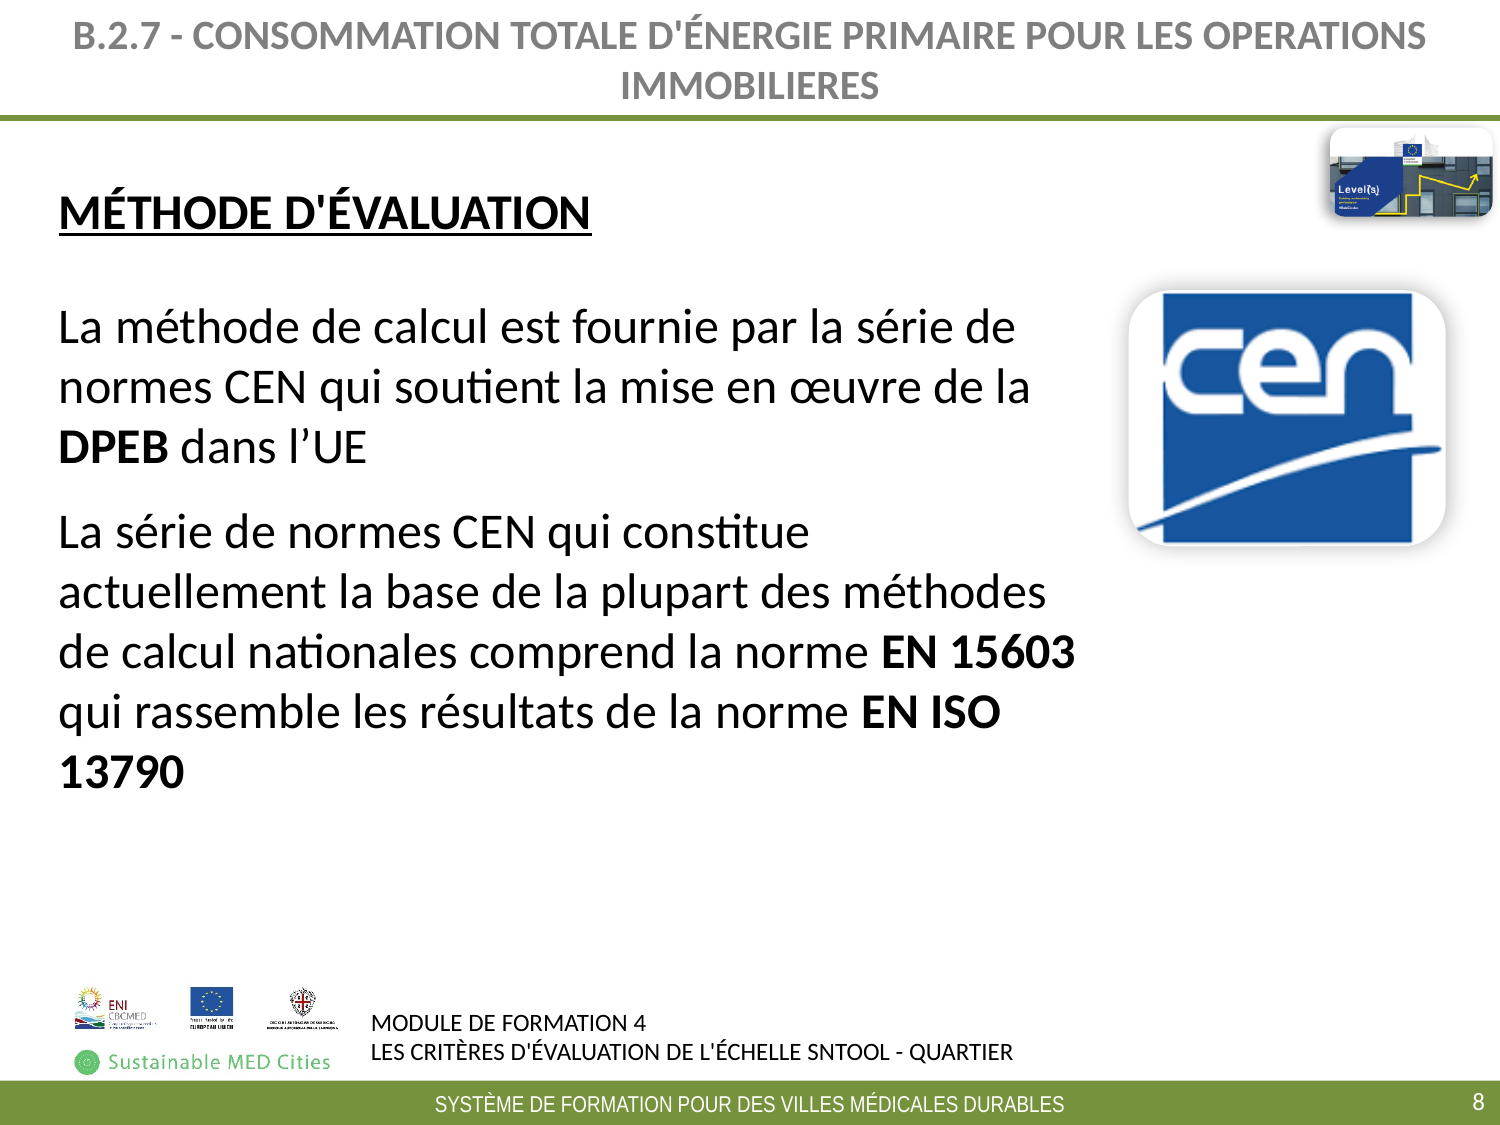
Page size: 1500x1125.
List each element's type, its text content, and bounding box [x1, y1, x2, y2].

picture [62, 978, 356, 1080]
title B.2.7 - CONSOMMATION TOTALE D'ÉNERGIE PRIMAIRE POUR LES OPERATIONS IMMOBILIERES [0, 0, 1500, 117]
picture [1128, 289, 1446, 547]
picture [1329, 127, 1493, 217]
list MÉTHODE D'ÉVALUATION La méthode de calcul est fournie par la série de normes CEN qui soutient la mise en œuvre de la DPEB dans l’UE La série de normes CEN qui constitue actuellement la base de la plupart des méthodes de calcul nationales comprend la norme EN 15603 qui rassemble les résultats de la norme EN ISO 13790 [43, 172, 1106, 580]
slide_number ‹#› [1149, 1074, 1500, 1125]
